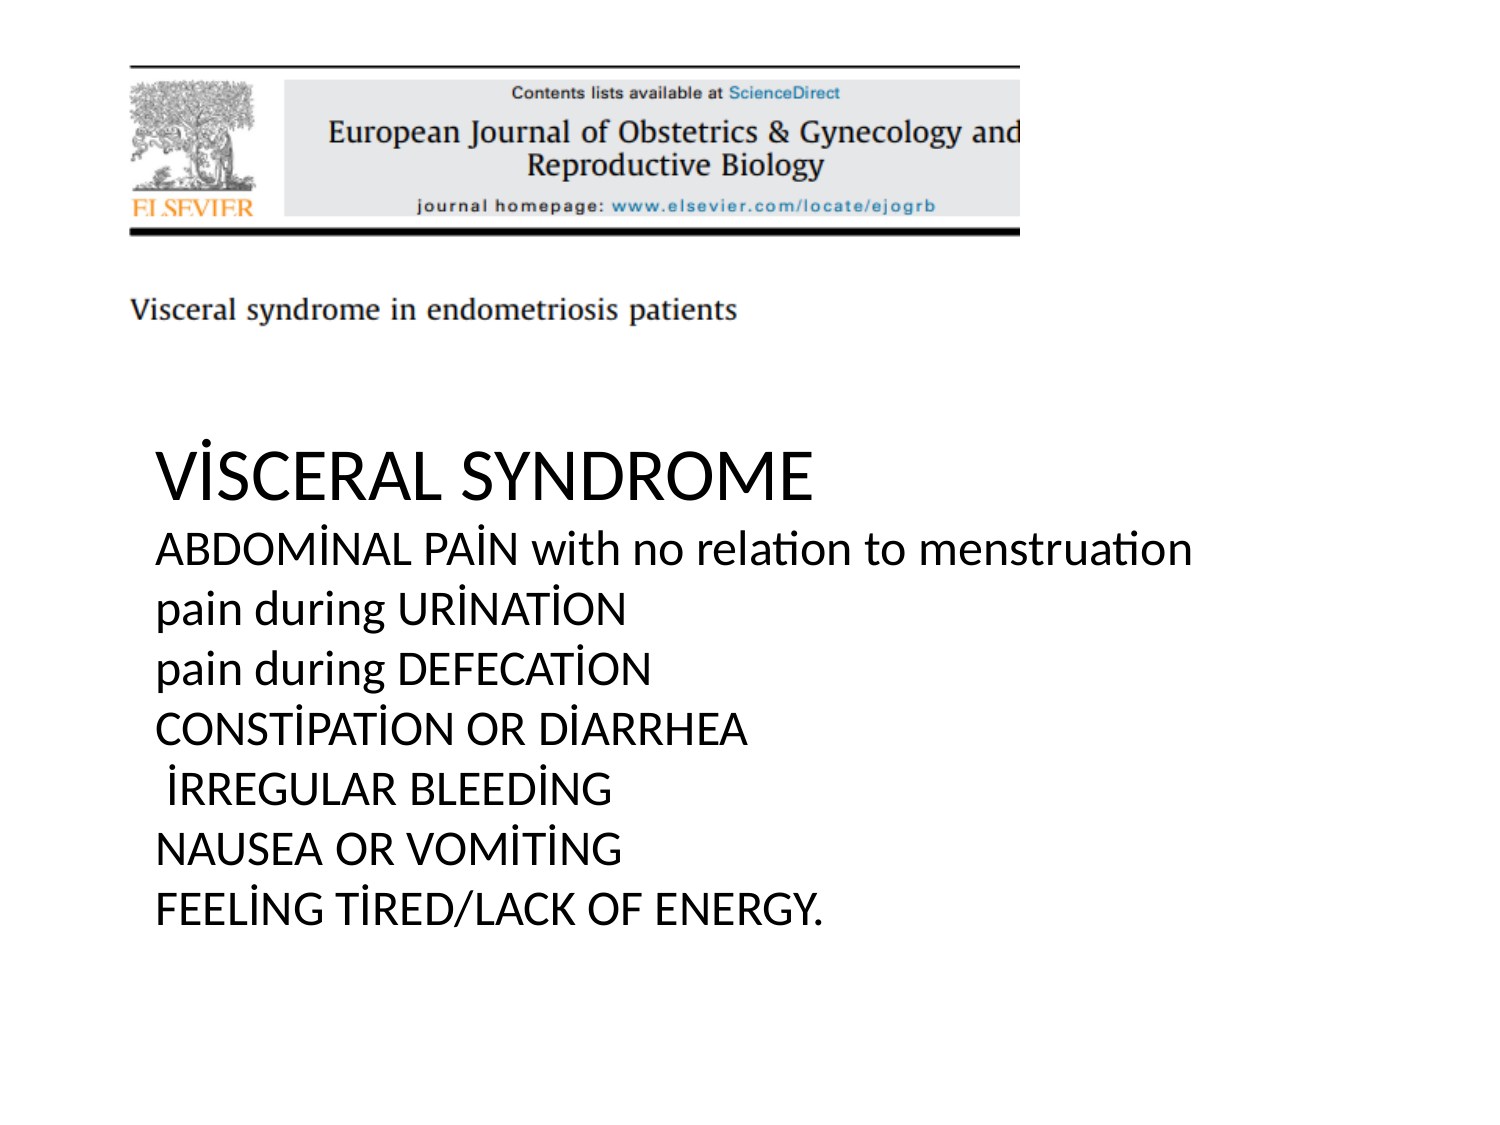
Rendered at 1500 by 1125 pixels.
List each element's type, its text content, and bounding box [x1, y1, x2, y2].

text_box VİSCERAL SYNDROME ABDOMİNAL PAİN with no relation to menstruation pain during URİNATİON pain during DEFECATİON CONSTİPATİON OR DİARRHEA İRREGULAR BLEEDİNG NAUSEA OR VOMİTİNG FEELİNG TİRED/LACK OF ENERGY. [140, 418, 1289, 944]
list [128, 58, 1020, 331]
